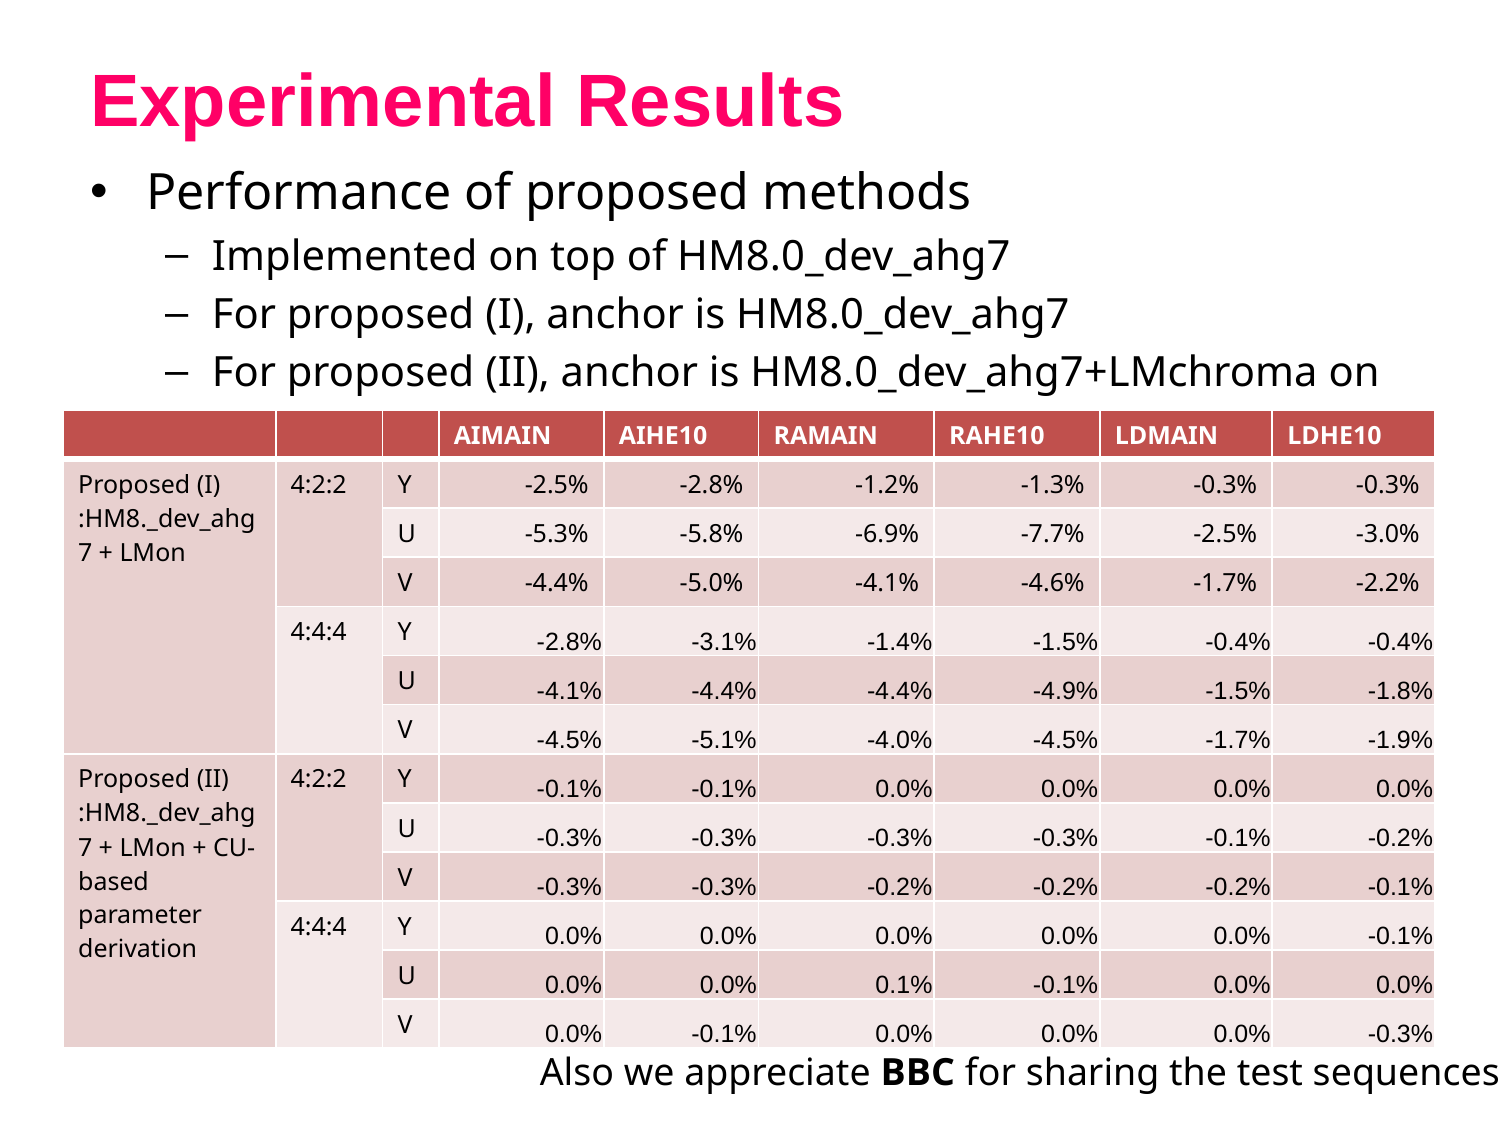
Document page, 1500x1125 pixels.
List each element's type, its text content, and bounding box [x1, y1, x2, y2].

table_cell -4.5% [440, 705, 603, 753]
table_cell -0.3% [1101, 462, 1271, 507]
table_cell -0.1% [1273, 853, 1434, 900]
table_cell 0.0% [759, 902, 933, 949]
table_header [64, 411, 275, 456]
table_cell 0.0% [1101, 902, 1271, 949]
table_cell 0.0% [935, 1000, 1099, 1047]
table_cell -2.5% [440, 462, 603, 507]
table_cell -1.7% [1101, 705, 1271, 753]
table_cell 4:2:2 [277, 462, 382, 606]
table_cell 0.0% [1101, 951, 1271, 998]
table_cell -0.3% [935, 804, 1099, 851]
table_cell 0.0% [605, 902, 758, 949]
table_cell V [383, 853, 438, 900]
table_cell -0.3% [759, 804, 933, 851]
table_cell V [383, 705, 438, 753]
table_cell -0.3% [1273, 1000, 1434, 1047]
table_cell -5.1% [605, 705, 758, 753]
table_cell -4.5% [935, 705, 1099, 753]
table_cell V [383, 558, 438, 606]
table_cell -4.4% [440, 558, 603, 606]
table_cell 0.0% [1101, 755, 1271, 802]
table_cell -2.2% [1273, 558, 1434, 606]
table_cell U [383, 656, 438, 704]
table_header [277, 411, 382, 456]
table_cell -1.3% [935, 462, 1099, 507]
table_cell 0.1% [759, 951, 933, 998]
list Performance of proposed methods Implemented on top of HM8.0_dev_ahg7 For proposed (I), anchor is HM8.0_dev_ahg7 For proposed (II), anchor is HM8.0_dev_ahg7+LMchroma on [75, 152, 1425, 409]
table_cell 0.0% [440, 951, 603, 998]
table_cell Y [383, 607, 438, 655]
table_cell -2.8% [605, 462, 758, 507]
table_cell -3.0% [1273, 509, 1434, 556]
table_cell -0.3% [440, 853, 603, 900]
table_cell 0.0% [935, 902, 1099, 949]
table_header AIMAIN [440, 411, 603, 456]
table_cell -0.1% [605, 755, 758, 802]
table_cell -1.4% [759, 607, 933, 655]
table_cell -1.2% [759, 462, 933, 507]
table_cell -0.3% [440, 804, 603, 851]
table_cell 4:4:4 [277, 607, 382, 753]
table_cell -0.2% [935, 853, 1099, 900]
table_cell -0.1% [440, 755, 603, 802]
table_cell 0.0% [605, 951, 758, 998]
table_cell 0.0% [1273, 755, 1434, 802]
table_cell -6.9% [759, 509, 933, 556]
table_cell -7.7% [935, 509, 1099, 556]
table_cell -4.9% [935, 656, 1099, 704]
table_cell -5.3% [440, 509, 603, 556]
table_cell -1.5% [1101, 656, 1271, 704]
table_cell -0.2% [1273, 804, 1434, 851]
table_header RAHE10 [935, 411, 1099, 456]
table_cell -1.5% [935, 607, 1099, 655]
table_cell -0.4% [1101, 607, 1271, 655]
table_cell 0.0% [759, 755, 933, 802]
table_cell 0.0% [1101, 1000, 1271, 1047]
table_cell V [383, 1000, 438, 1047]
table_cell 0.0% [935, 755, 1099, 802]
table_header [383, 411, 438, 456]
table_cell Y [383, 902, 438, 949]
table_cell -1.7% [1101, 558, 1271, 606]
text_box Experimental Results [74, 45, 1425, 149]
table_header LDHE10 [1273, 411, 1434, 456]
table_cell -0.1% [605, 1000, 758, 1047]
table_cell 0.0% [1273, 951, 1434, 998]
table_cell -5.8% [605, 509, 758, 556]
table_cell -1.8% [1273, 656, 1434, 704]
table_cell -4.6% [935, 558, 1099, 606]
table_cell 0.0% [759, 1000, 933, 1047]
table_cell Proposed (II) :HM8._dev_ahg7 + LMon + CU-based parameter derivation [64, 755, 275, 1047]
text_box We appreciate KDDI for cross checking. Also we appreciate BBC for sharing the test sequences! [524, 996, 1500, 1101]
table_cell -1.9% [1273, 705, 1434, 753]
table_cell -2.5% [1101, 509, 1271, 556]
table_cell -0.3% [605, 853, 758, 900]
table_header LDMAIN [1101, 411, 1271, 456]
table_cell 0.0% [440, 1000, 603, 1047]
table_cell -4.4% [759, 656, 933, 704]
table_cell 4:2:2 [277, 755, 382, 900]
table_cell -0.3% [1273, 462, 1434, 507]
table_cell -5.0% [605, 558, 758, 606]
table_cell -0.2% [1101, 853, 1271, 900]
table_cell -0.1% [1273, 902, 1434, 949]
table_cell Y [383, 462, 438, 507]
table_cell 4:4:4 [277, 902, 382, 1047]
table_cell Proposed (I) :HM8._dev_ahg7 + LMon [64, 462, 275, 753]
table_cell -4.1% [440, 656, 603, 704]
table_cell -4.4% [605, 656, 758, 704]
table_header RAMAIN [759, 411, 933, 456]
table_cell U [383, 509, 438, 556]
table_header AIHE10 [605, 411, 758, 456]
table_cell Y [383, 755, 438, 802]
table_cell -0.1% [935, 951, 1099, 998]
table_cell U [383, 804, 438, 851]
table_cell -4.0% [759, 705, 933, 753]
table_cell 0.0% [440, 902, 603, 949]
table_cell U [383, 951, 438, 998]
table_cell -0.3% [605, 804, 758, 851]
table_cell -4.1% [759, 558, 933, 606]
table_cell -0.1% [1101, 804, 1271, 851]
table_cell -0.4% [1273, 607, 1434, 655]
table_cell -0.2% [759, 853, 933, 900]
table_cell -3.1% [605, 607, 758, 655]
table_cell -2.8% [440, 607, 603, 655]
